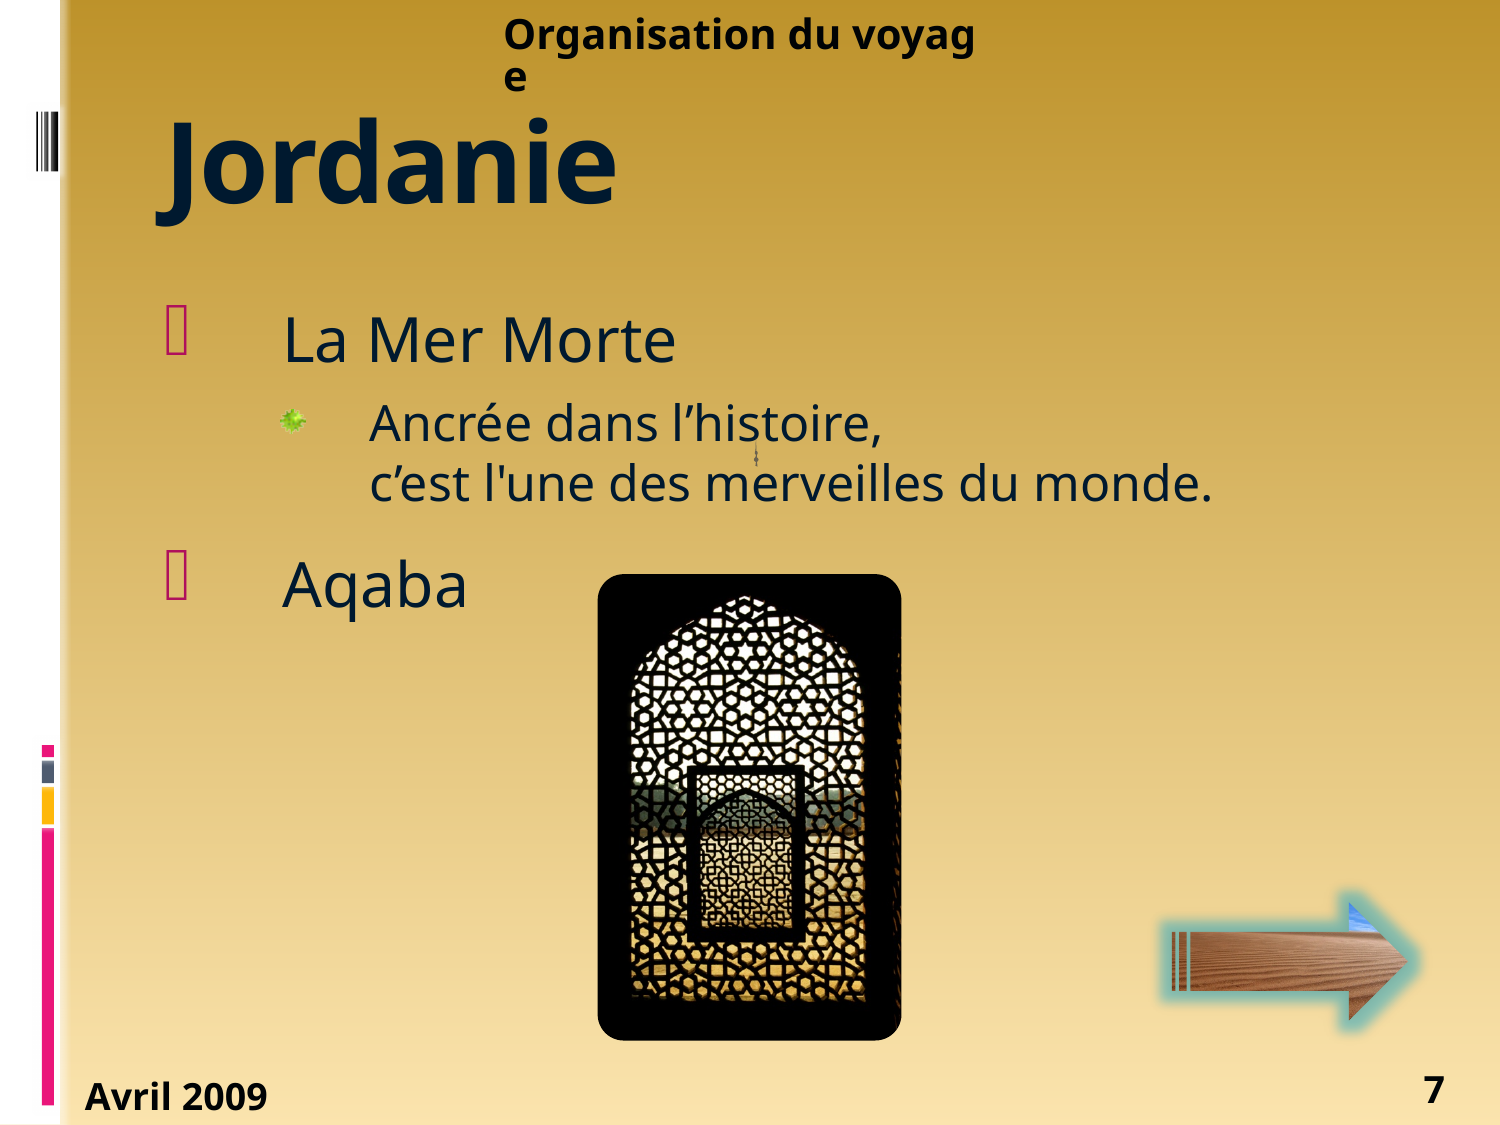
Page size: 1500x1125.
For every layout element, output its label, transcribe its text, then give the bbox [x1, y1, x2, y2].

title Jordanie [150, 83, 1425, 234]
picture [280, 409, 306, 434]
slide_number Avril 2009 [70, 1065, 340, 1125]
text_box [598, 435, 902, 564]
footer Organisation du voyage [488, 0, 1012, 73]
text_box [753, 437, 759, 467]
picture [597, 573, 902, 1041]
list La Mer Morte Ancrée dans l’histoire, c’est l'une des merveilles du monde. Aqaba [150, 292, 1425, 1043]
slide_number 7 [1408, 1055, 1500, 1125]
